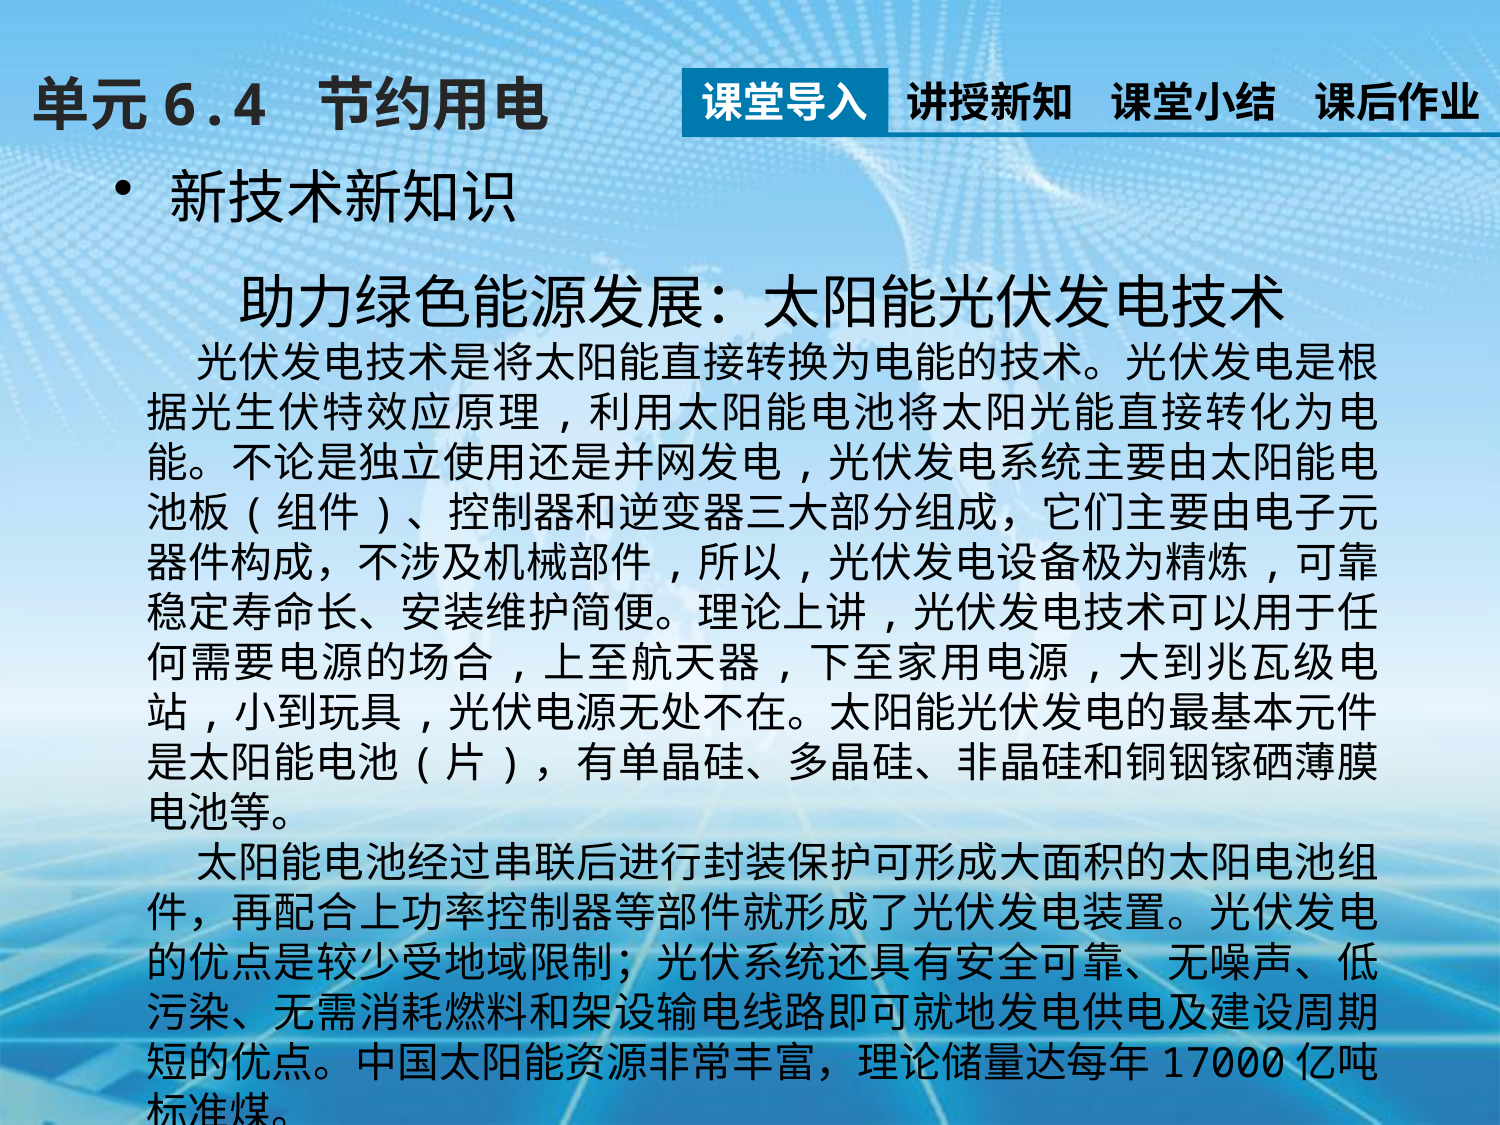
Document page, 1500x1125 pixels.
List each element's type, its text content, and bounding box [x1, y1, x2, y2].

text_box 助力绿色能源发展：太阳能光伏发电技术 光伏发电技术是将太阳能直接转换为电能的技术。光伏发电是根据光生伏特效应原理,利用太阳能电池将太阳光能直接转化为电能。不论是独立使用还是并网发电,光伏发电系统主要由太阳能电池板(组件)、控制器和逆变器三大部分组成，它们主要由电子元器件构成，不涉及机械部件,所以,光伏发电设备极为精炼,可靠稳定寿命长、安装维护简便。理论上讲,光伏发电技术可以用于任何需要电源的场合,上至航天器,下至家用电源,大到兆瓦级电站,小到玩具,光伏电源无处不在。太阳能光伏发电的最基本元件是太阳能电池(片)，有单晶硅、多晶硅、非晶硅和铜铟镓硒薄膜电池等。 太阳能电池经过串联后进行封装保护可形成大面积的太阳电池组件，再配合上功率控制器等部件就形成了光伏发电装置。光伏发电的优点是较少受地域限制；光伏系统还具有安全可靠、无噪声、低污染、无需消耗燃料和架设输电线路即可就地发电供电及建设周期短的优点。中国太阳能资源非常丰富，理论储量达每年17000亿吨标准煤。 [131, 259, 1394, 1125]
text_box 新技术新知识 [98, 152, 1449, 259]
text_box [16, 59, 1500, 145]
picture [0, 0, 1500, 1125]
